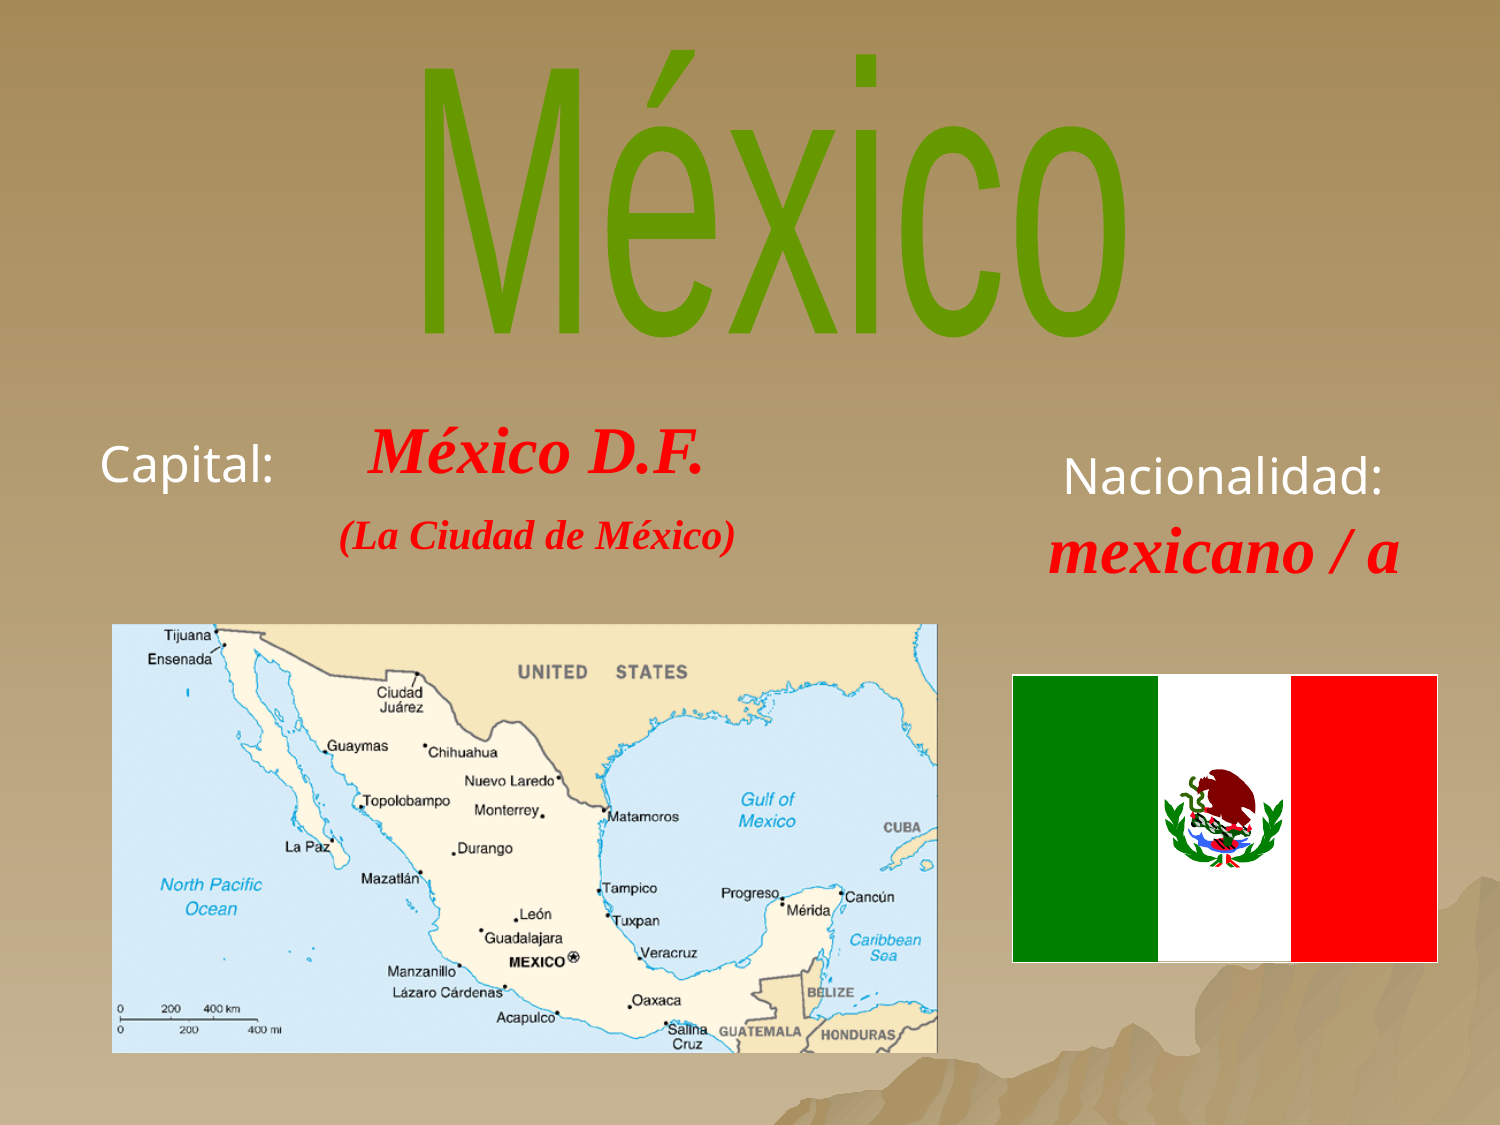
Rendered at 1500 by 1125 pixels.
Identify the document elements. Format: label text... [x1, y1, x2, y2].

picture [112, 624, 938, 1053]
text_box Nacionalidad: [1048, 437, 1400, 513]
text_box México D.F. (La Ciudad de México) [300, 399, 775, 566]
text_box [1012, 674, 1438, 963]
text_box mexicano / a [987, 499, 1463, 595]
text_box Capital: [85, 424, 291, 500]
